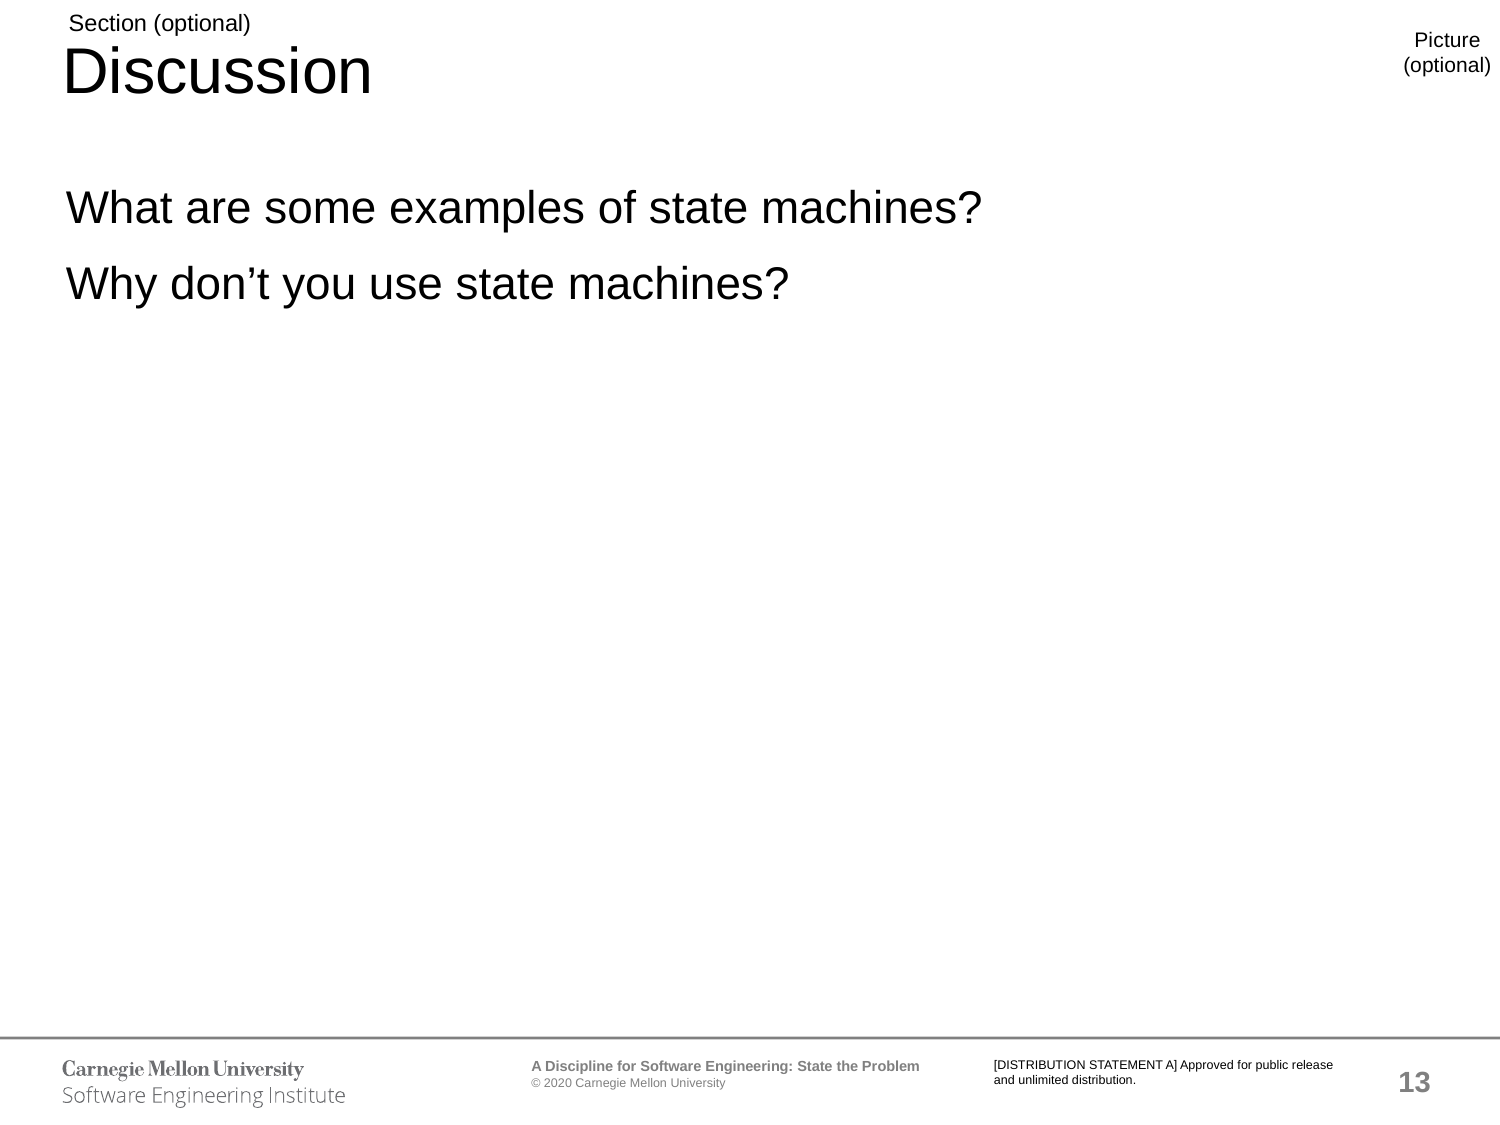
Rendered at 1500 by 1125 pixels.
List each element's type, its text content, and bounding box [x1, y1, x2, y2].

title Discussion [62, 37, 1338, 182]
list What are some examples of state machines? Why don’t you use state machines? [65, 177, 1431, 1000]
